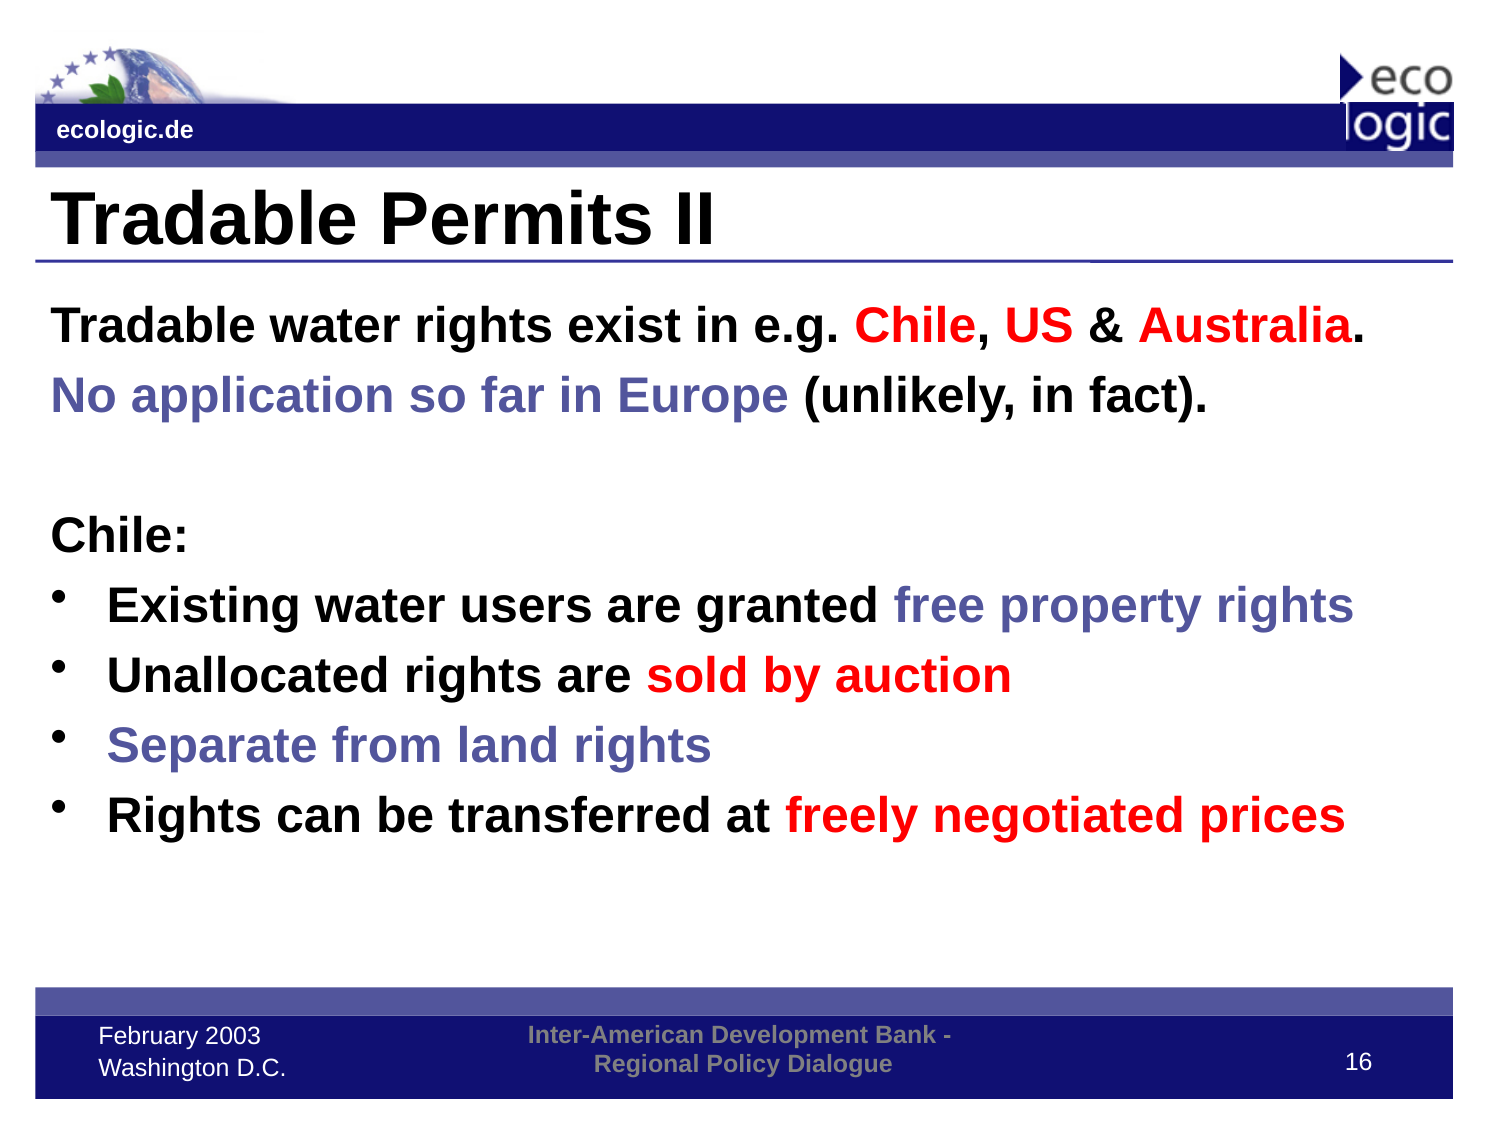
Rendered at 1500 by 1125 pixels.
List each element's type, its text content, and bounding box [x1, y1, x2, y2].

picture [1340, 52, 1454, 151]
title Tradable Permits II [34, 173, 1454, 256]
list Tradable water rights exist in e.g. Chile, US & Australia. No application so far in Europe (unlikely, in fact). Chile: Existing water users are granted free property rights Unallocated rights are sold by auction Separate from land rights Rights can be transferred at freely negotiated prices [35, 284, 1454, 951]
picture [35, 30, 296, 103]
slide_number 16 [1208, 1037, 1388, 1087]
